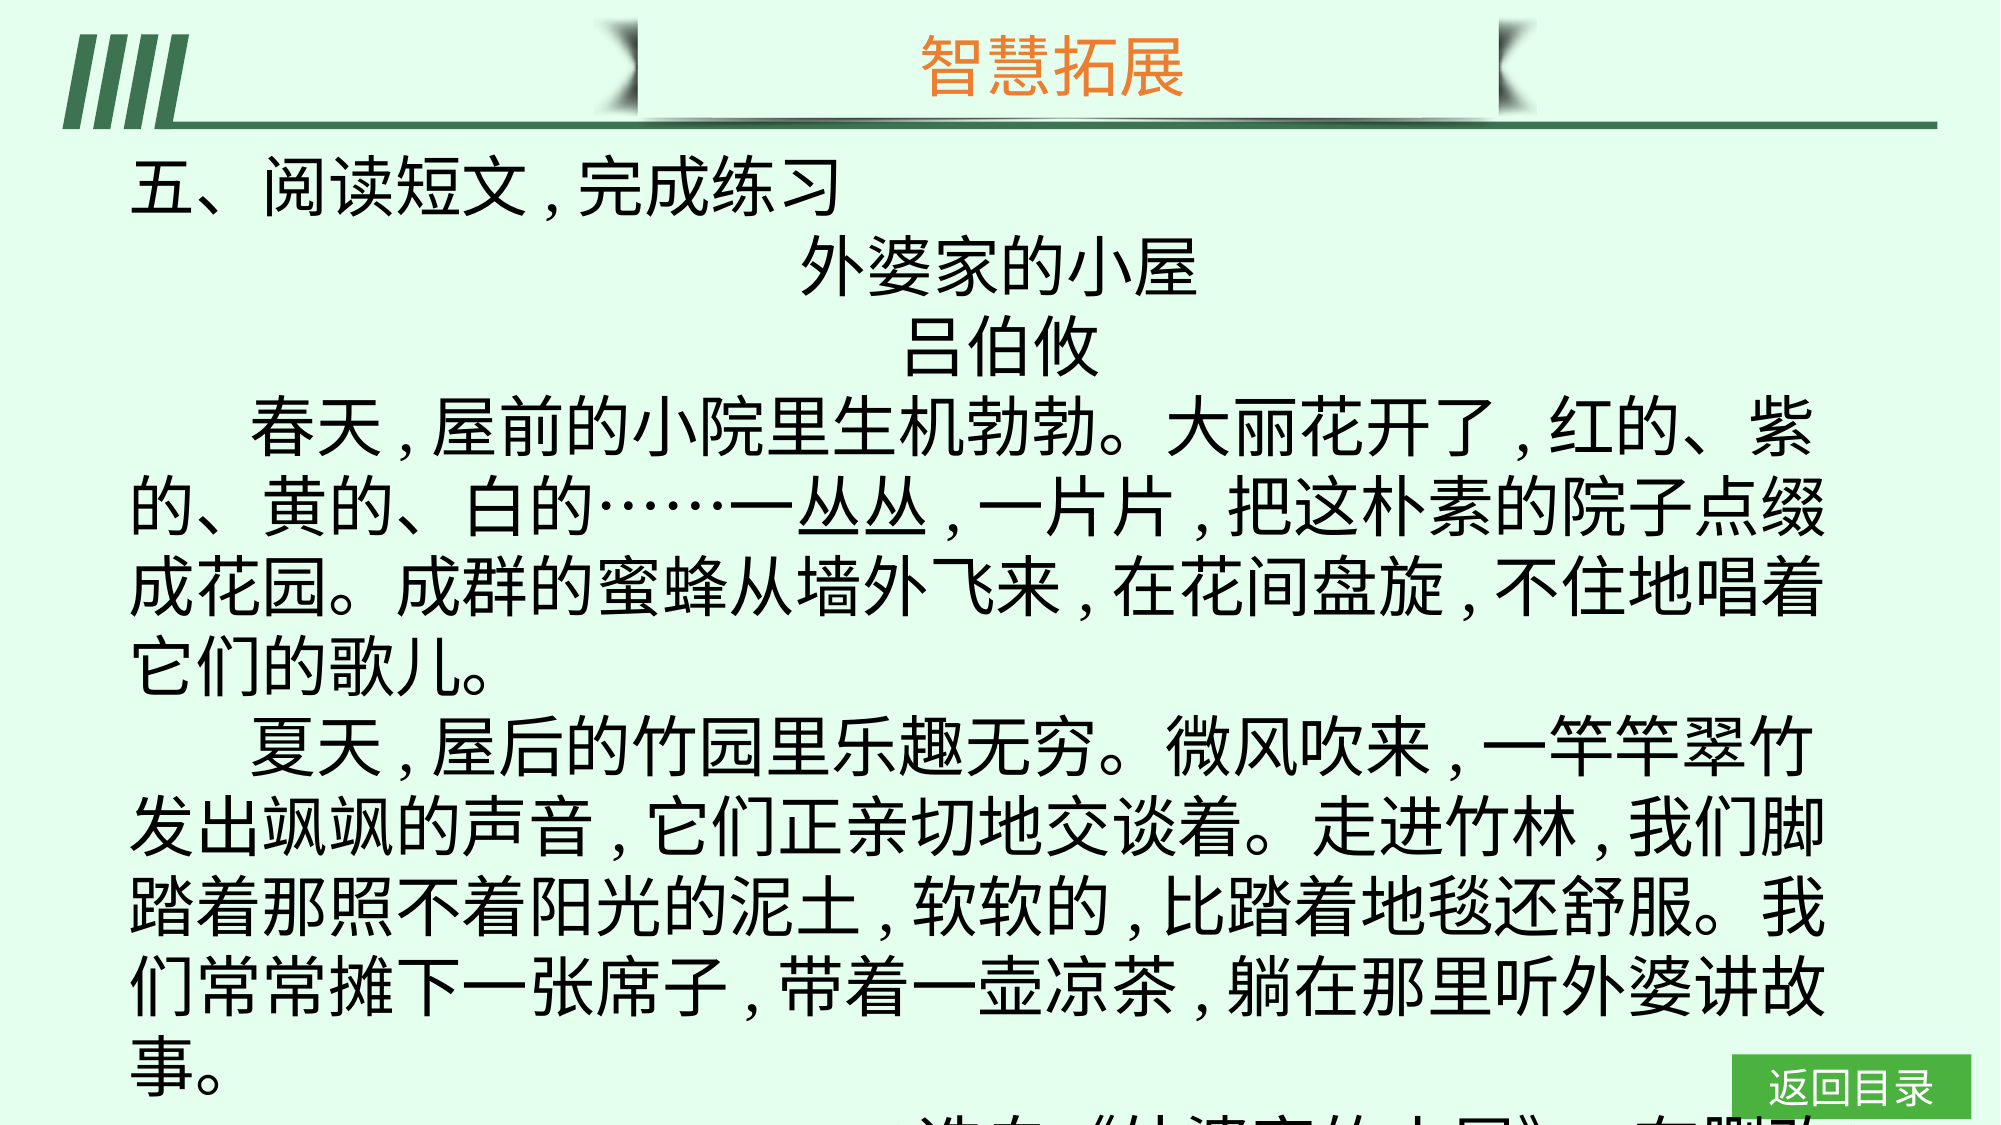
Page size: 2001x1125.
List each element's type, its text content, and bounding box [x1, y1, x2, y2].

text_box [62, 34, 1938, 130]
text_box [594, 16, 1537, 127]
text_box 五、阅读短文,完成练习 外婆家的小屋 吕伯攸 春天,屋前的小院里生机勃勃。大丽花开了,红的、紫的、黄的、白的……一丛丛,一片片,把这朴素的院子点缀成花园。成群的蜜蜂从墙外飞来,在花间盘旋,不住地唱着它们的歌儿。 夏天,屋后的竹园里乐趣无穷。微风吹来,一竿竿翠竹发出飒飒的声音,它们正亲切地交谈着。走进竹林,我们脚踏着那照不着阳光的泥土,软软的,比踏着地毯还舒服。我们常常摊下一张席子,带着一壶凉茶,躺在那里听外婆讲故事。 (选自《外婆家的小屋》,有删改) [113, 137, 1887, 1125]
